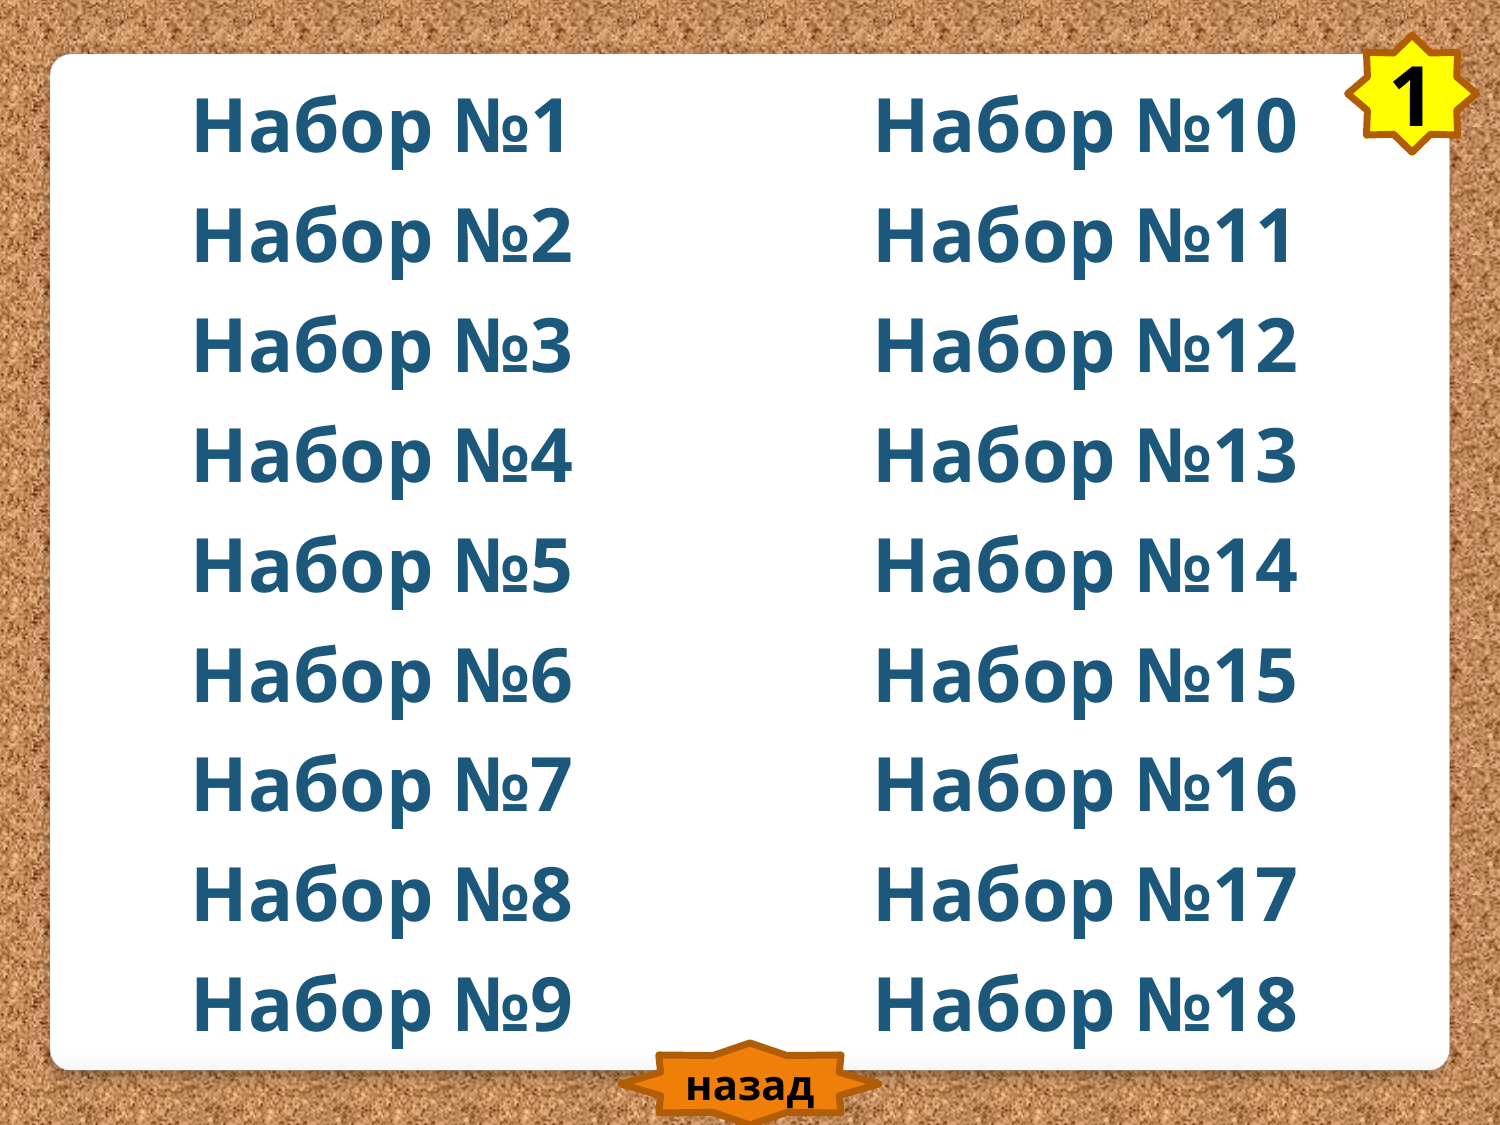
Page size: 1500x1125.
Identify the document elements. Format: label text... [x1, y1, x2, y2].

text_box назад [617, 1039, 883, 1125]
text_box 1 [1344, 31, 1481, 156]
text_box Набор №3 [175, 289, 589, 395]
text_box Набор №6 [175, 619, 589, 725]
text_box Набор №11 [857, 180, 1314, 286]
text_box Набор №18 [857, 949, 1314, 1055]
text_box Набор №12 [857, 289, 1314, 395]
text_box Набор №14 [857, 509, 1314, 615]
text_box Набор №16 [857, 729, 1314, 835]
text_box Набор №7 [175, 729, 589, 835]
picture [0, 0, 1500, 1125]
text_box Набор №9 [175, 949, 589, 1055]
text_box Набор №4 [175, 399, 589, 505]
text_box Набор №15 [857, 619, 1314, 725]
text_box Набор №5 [175, 509, 589, 615]
text_box Набор №13 [857, 399, 1314, 505]
text_box Набор №8 [175, 839, 589, 945]
text_box Набор №17 [857, 839, 1314, 945]
text_box Набор №10 [857, 70, 1314, 176]
text_box Набор №2 [175, 180, 589, 286]
text_box Набор №1 [175, 70, 589, 176]
